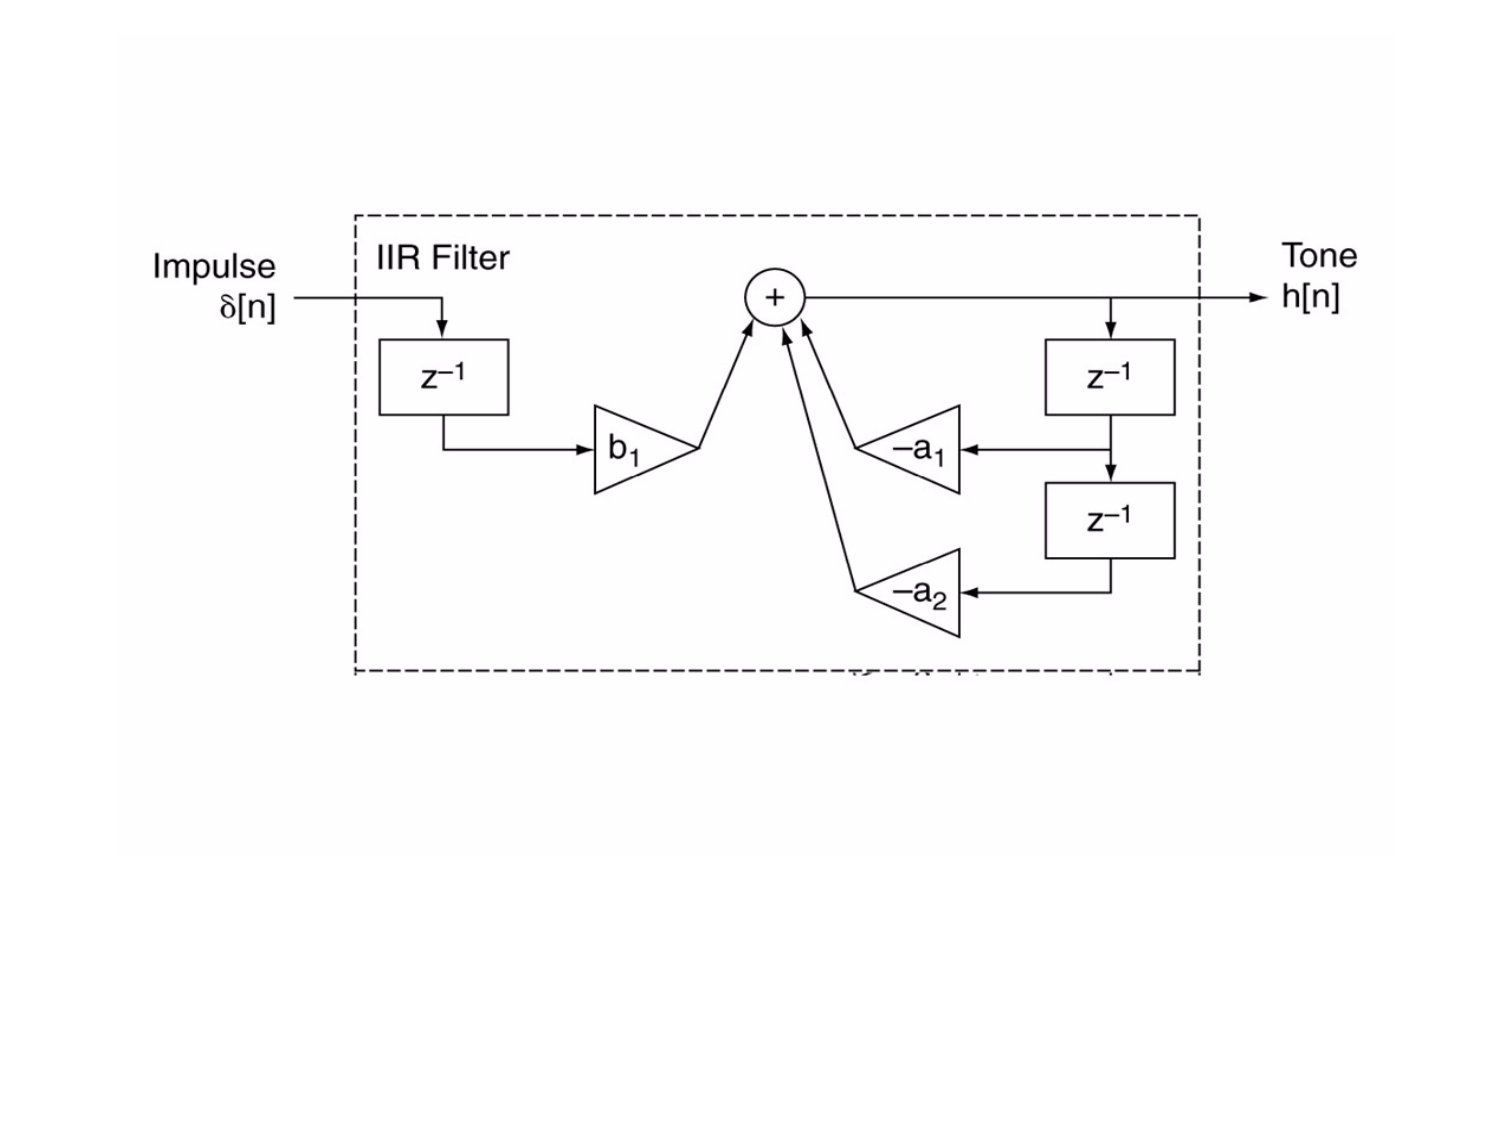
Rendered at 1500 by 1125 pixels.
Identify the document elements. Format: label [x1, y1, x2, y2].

text_box [117, 35, 1395, 856]
